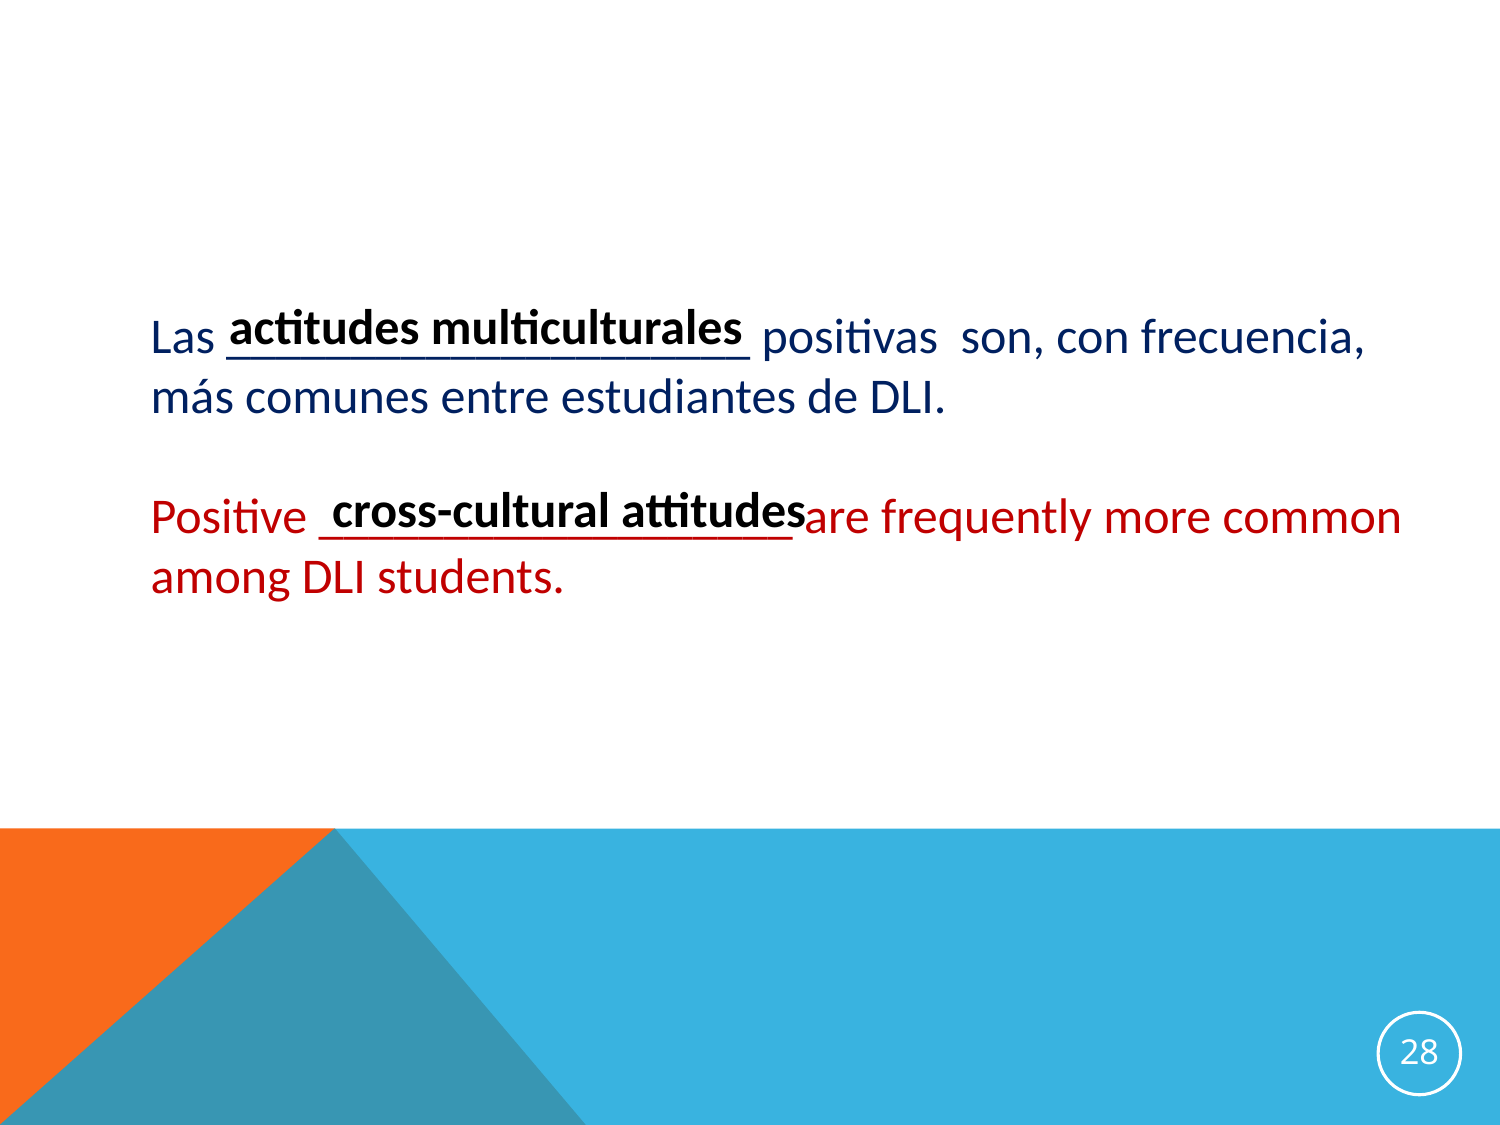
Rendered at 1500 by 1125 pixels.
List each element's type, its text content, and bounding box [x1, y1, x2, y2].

slide_number 28 [1376, 1010, 1463, 1097]
text_box Las _____________________ positivas son, con frecuencia, más comunes entre estudiantes de DLI. Positive ___________________ are frequently more common among DLI students. [135, 296, 1450, 792]
text_box actitudes multiculturales [213, 287, 758, 363]
text_box cross-cultural attitudes [317, 470, 822, 546]
